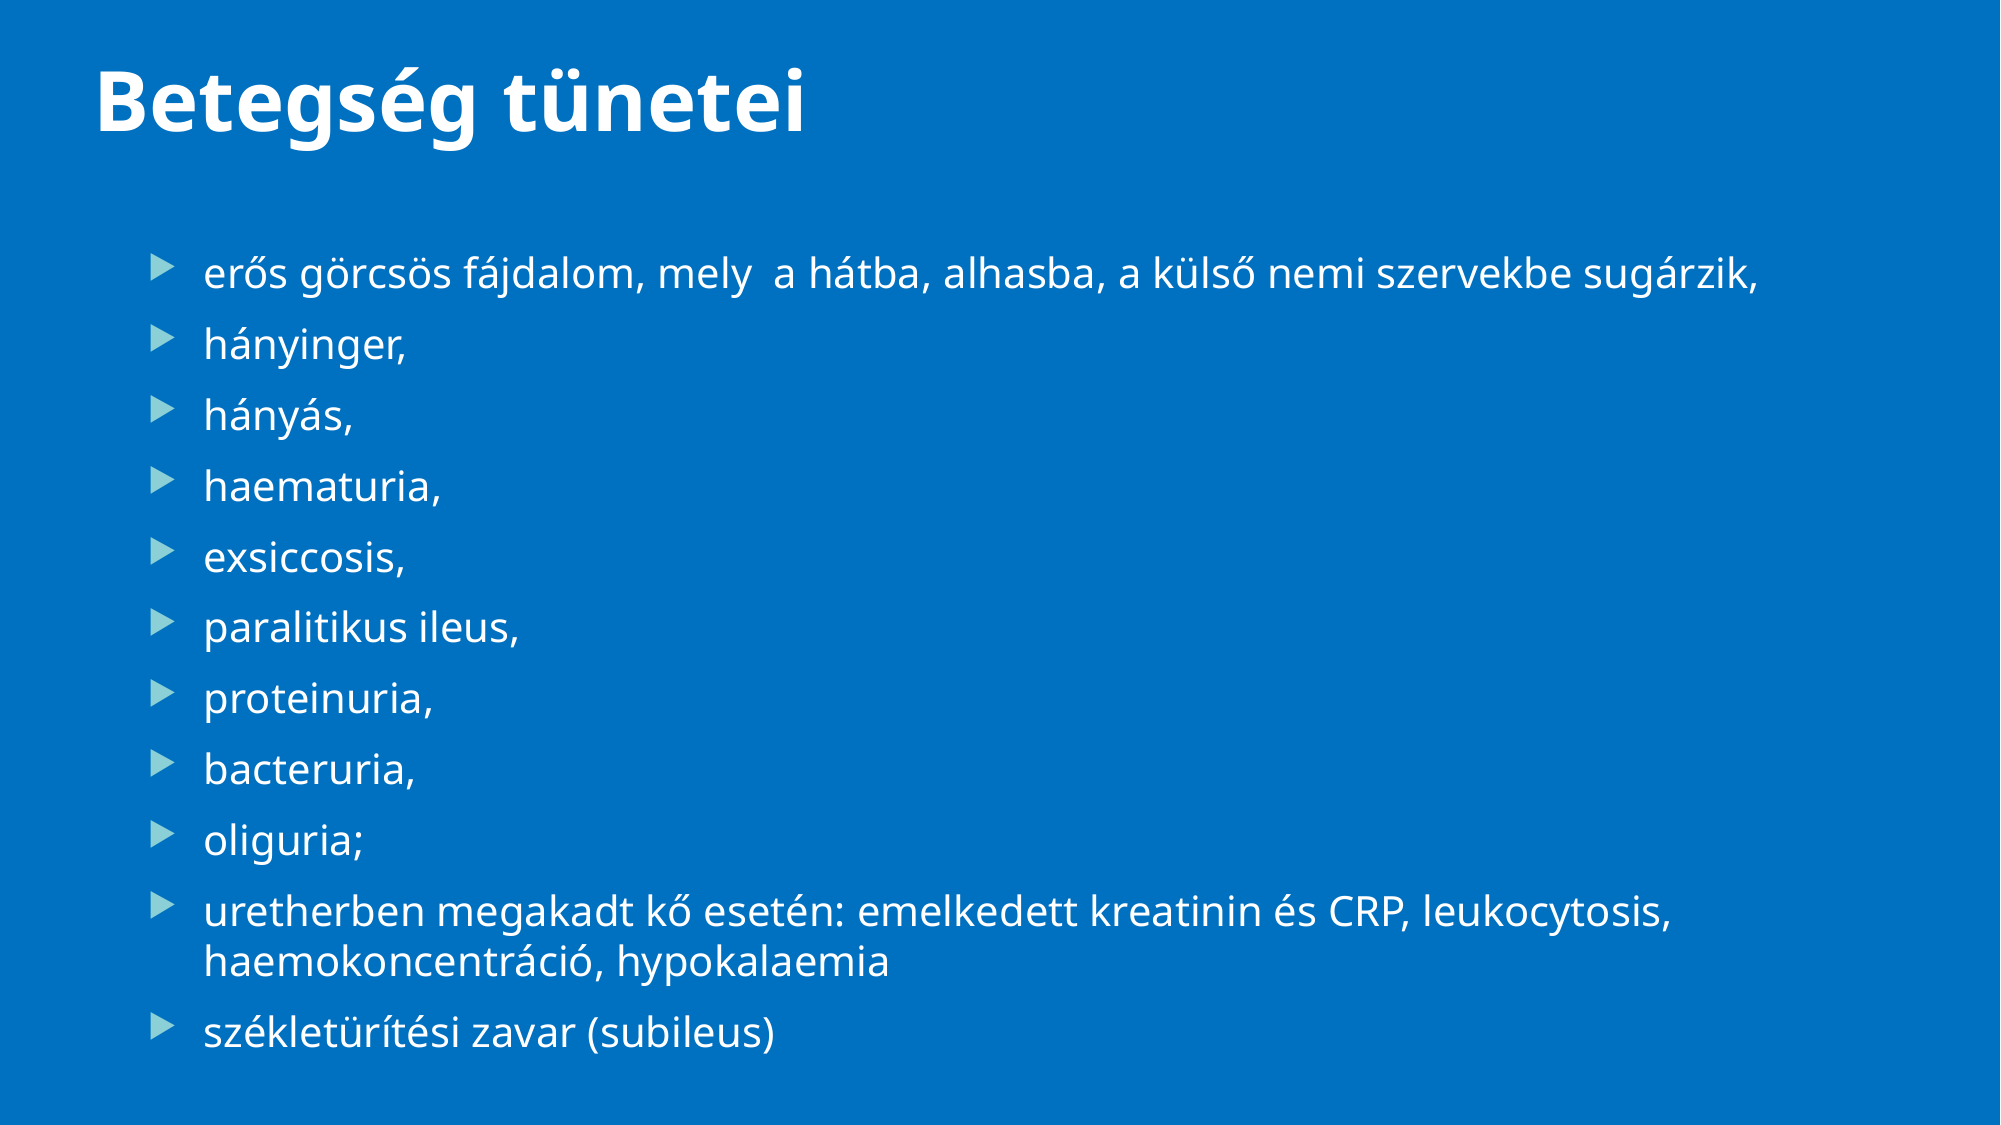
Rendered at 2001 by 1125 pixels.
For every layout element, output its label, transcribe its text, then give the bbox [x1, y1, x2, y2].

list erős görcsös fájdalom, mely a hátba, alhasba, a külső nemi szervekbe sugárzik, hányinger, hányás, haematuria, exsiccosis, paralitikus ileus, proteinuria, bacteruria, oliguria; uretherben megakadt kő esetén: emelkedett kreatinin és CRP, leukocytosis, haemokoncentráció, hypokalaemia székletürítési zavar (subileus) [132, 239, 1924, 1125]
title Betegség tünetei [78, 40, 1429, 202]
